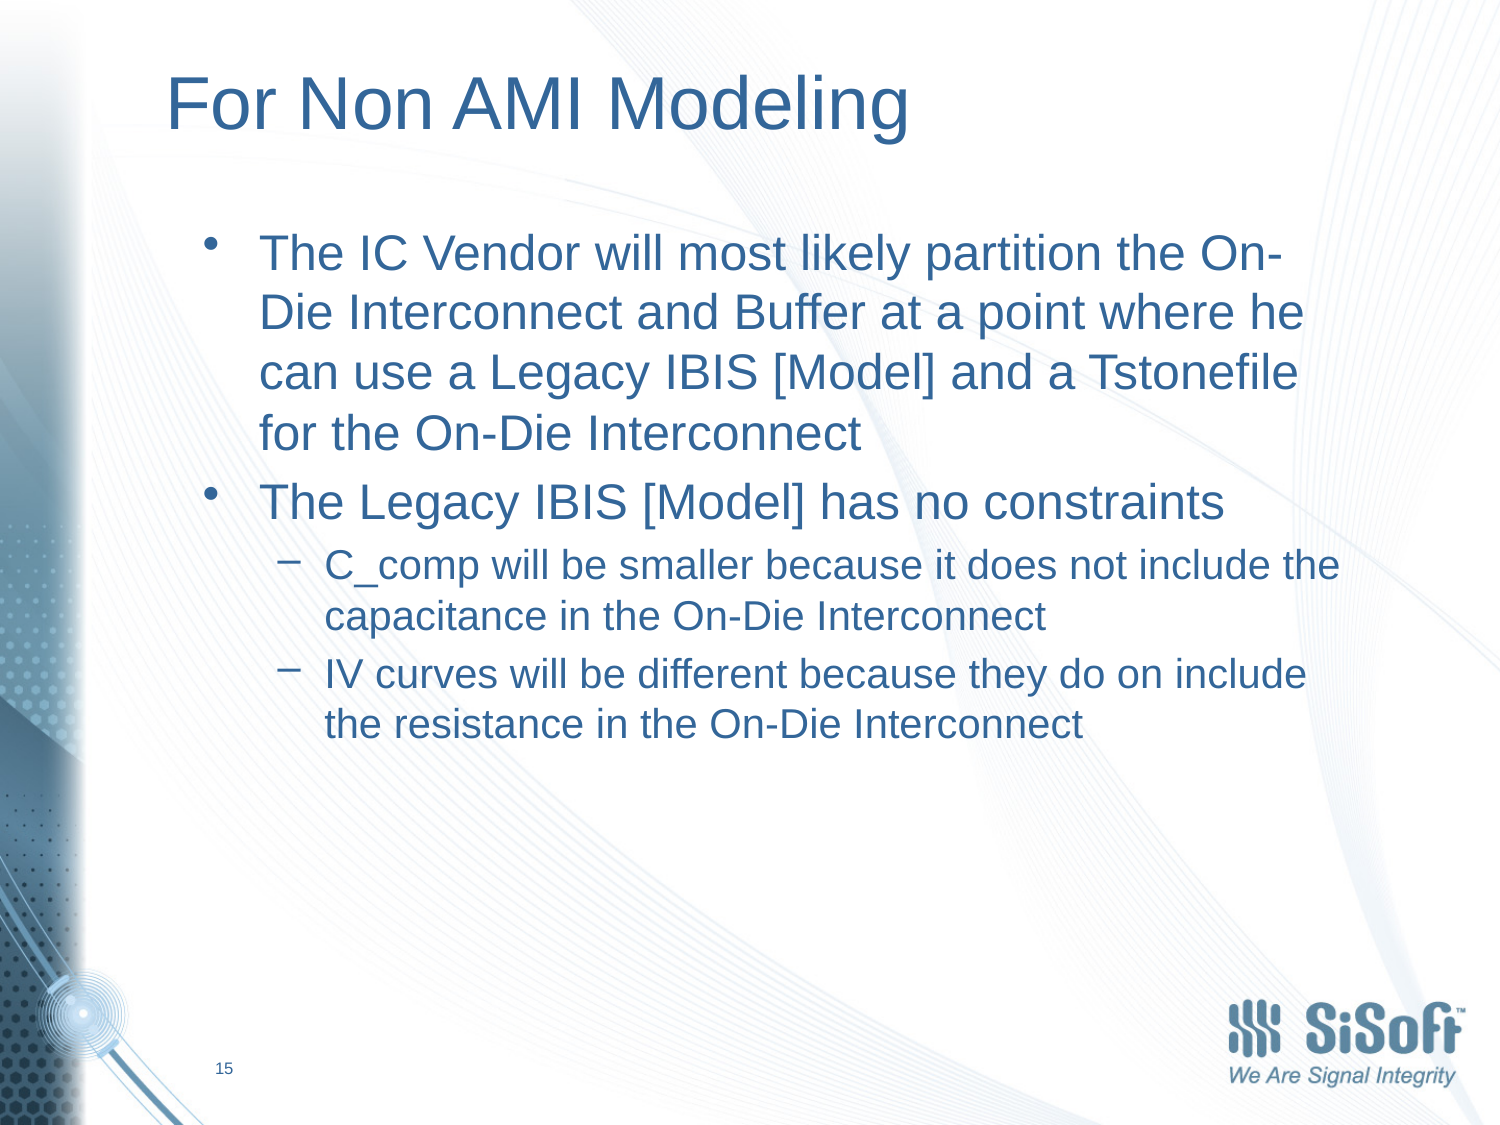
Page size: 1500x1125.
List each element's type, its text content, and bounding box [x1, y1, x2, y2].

picture [0, 0, 1500, 1125]
footer 15 [200, 1050, 975, 1104]
title For Non AMI Modeling [150, 24, 1300, 175]
list The IC Vendor will most likely partition the On-Die Interconnect and Buffer at a point where he can use a Legacy IBIS [Model] and a Tstonefile for the On-Die Interconnect The Legacy IBIS [Model] has no constraints C_comp will be smaller because it does not include the capacitance in the On-Die Interconnect IV curves will be different because they do on include the resistance in the On-Die Interconnect [187, 212, 1363, 963]
